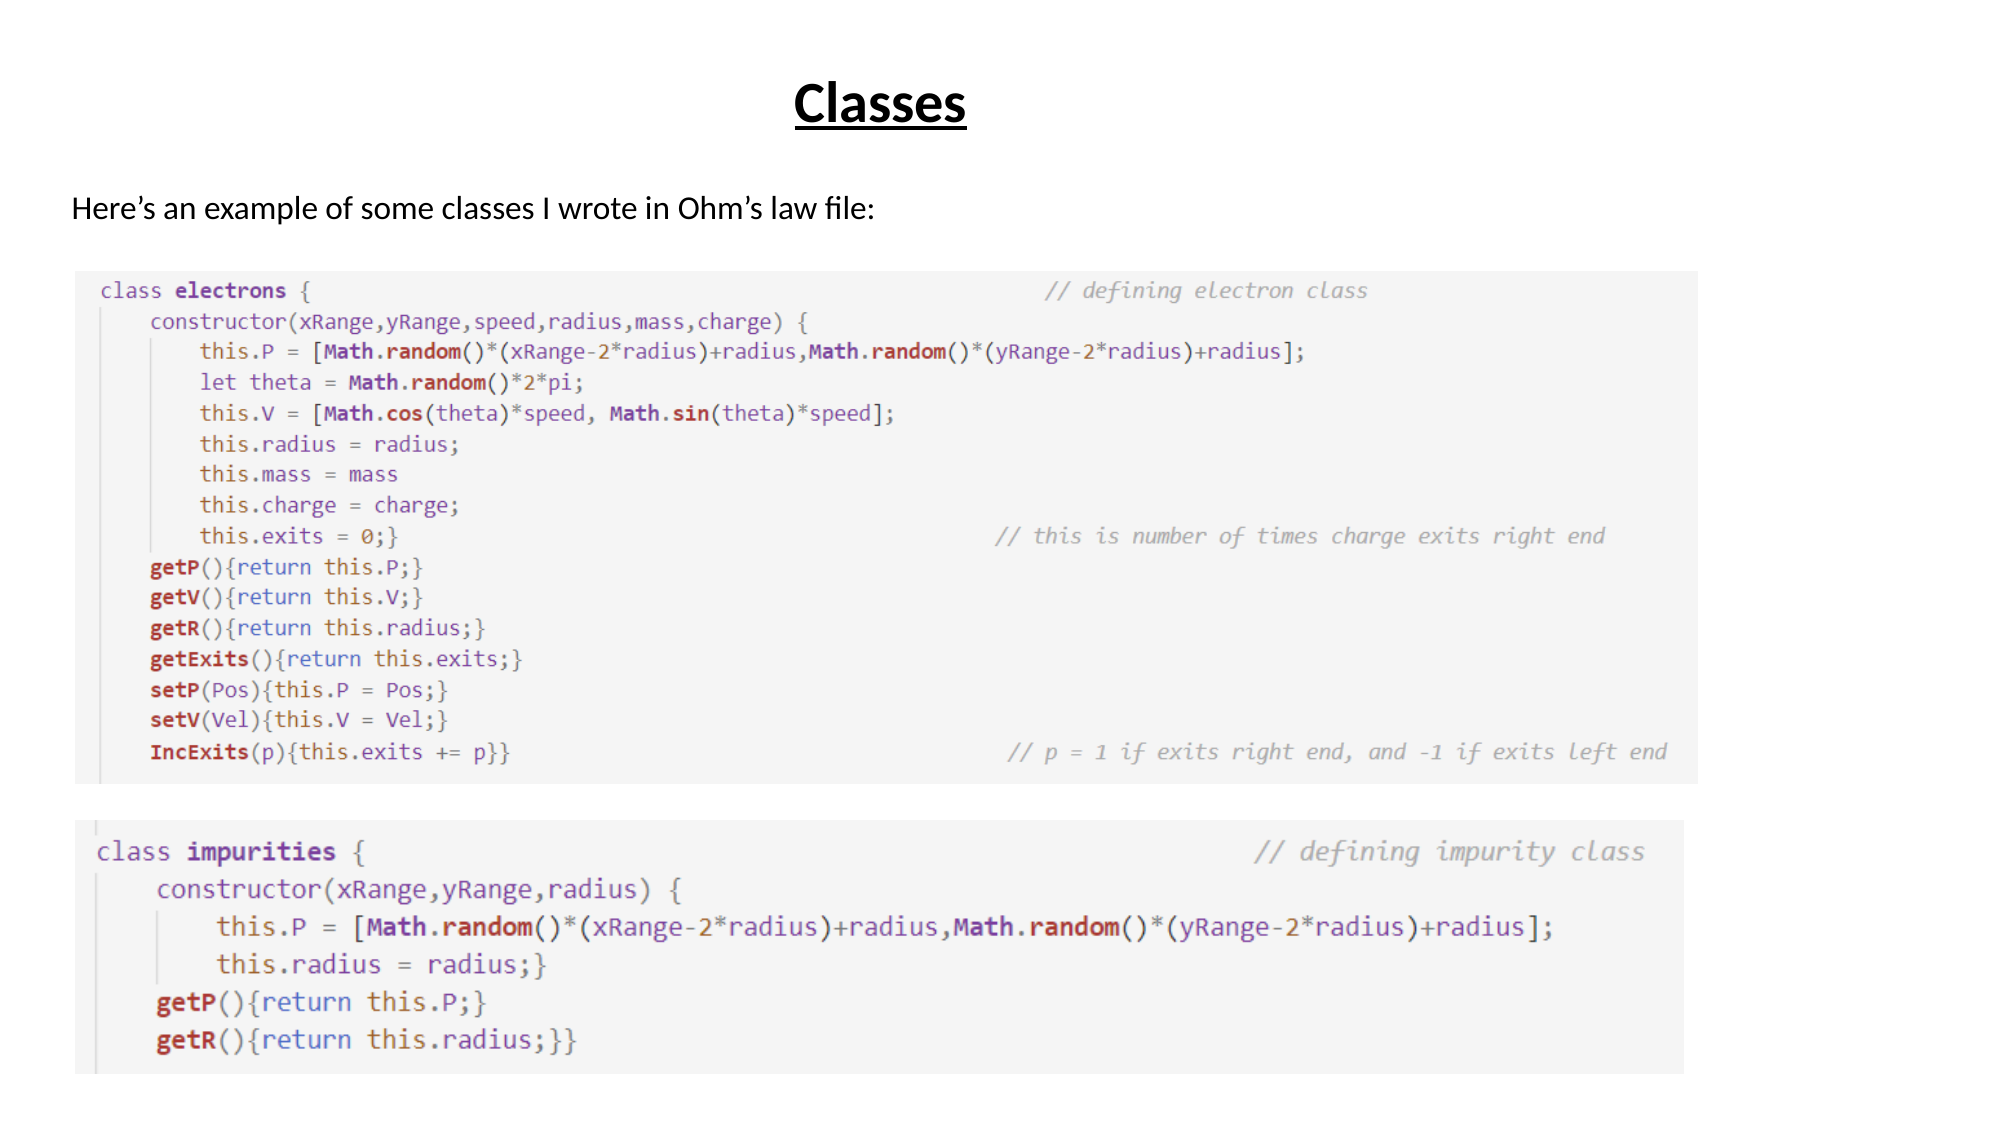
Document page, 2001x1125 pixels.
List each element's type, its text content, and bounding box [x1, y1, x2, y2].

picture [75, 820, 1684, 1074]
text_box Classes [779, 56, 1066, 142]
picture [75, 271, 1698, 785]
text_box Here’s an example of some classes I wrote in Ohm’s law file: [56, 179, 944, 234]
